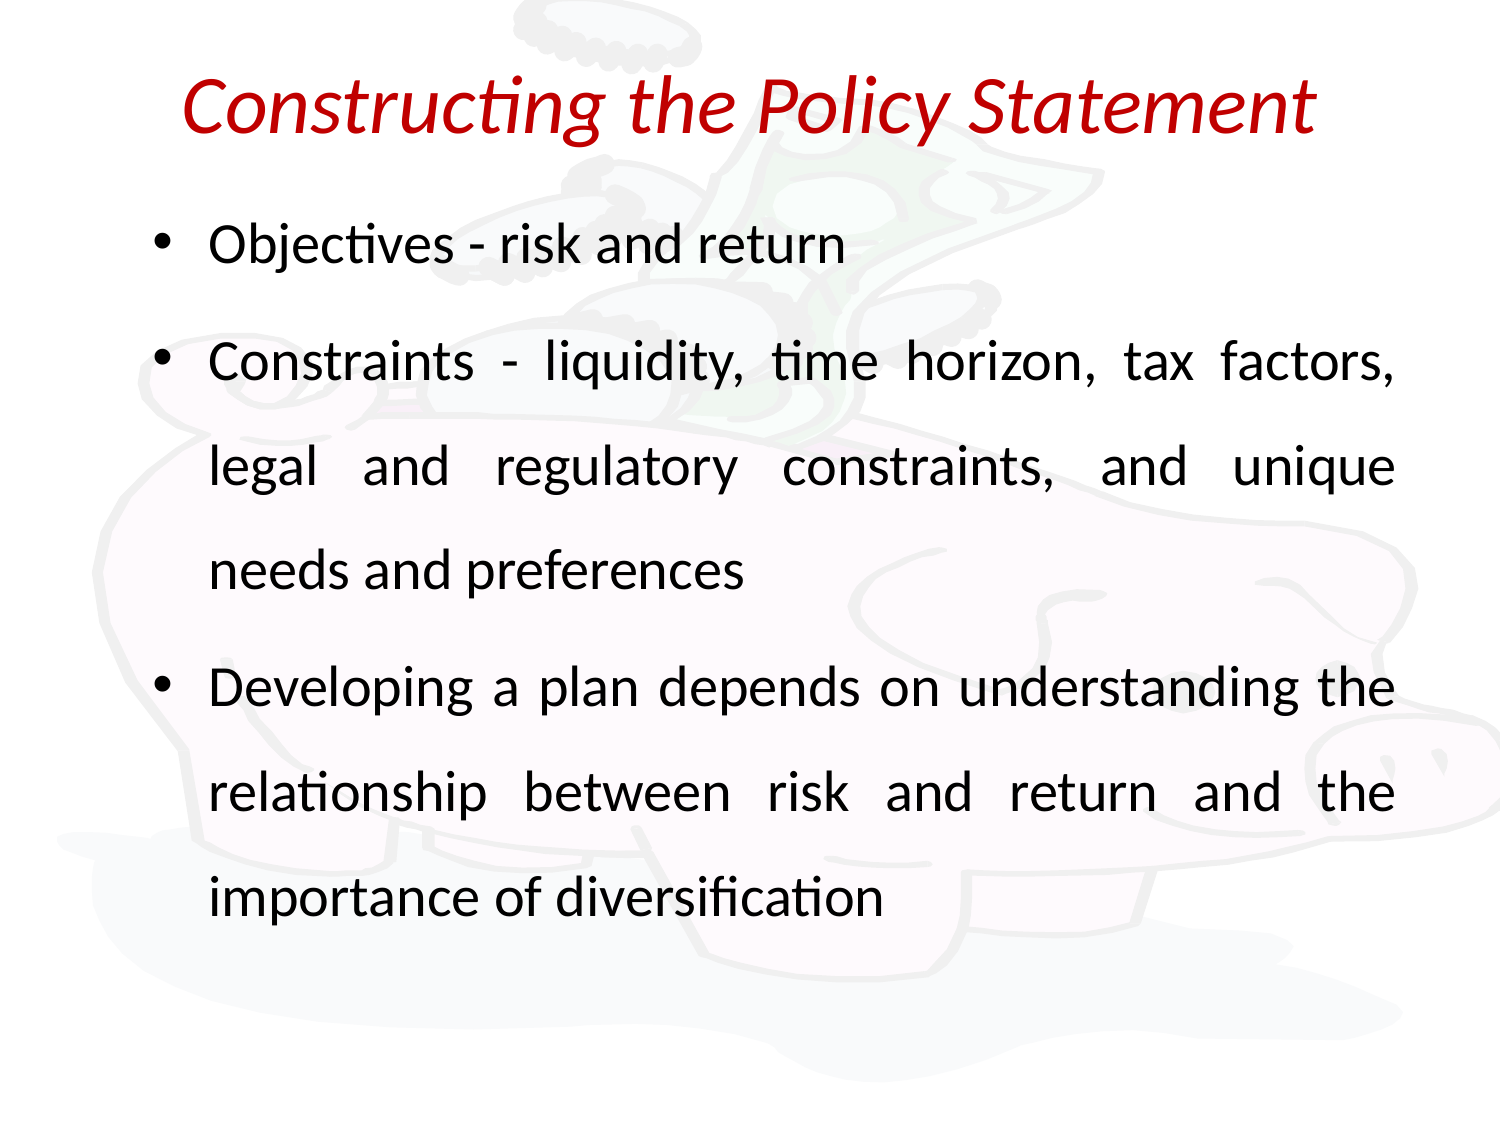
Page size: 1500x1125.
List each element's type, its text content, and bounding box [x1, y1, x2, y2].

list Objectives - risk and return Constraints - liquidity, time horizon, tax factors, legal and regulatory constraints, and unique needs and preferences Developing a plan depends on understanding the relationship between risk and return and the importance of diversification [137, 162, 1413, 1125]
title Constructing the Policy Statement [75, 24, 1425, 175]
